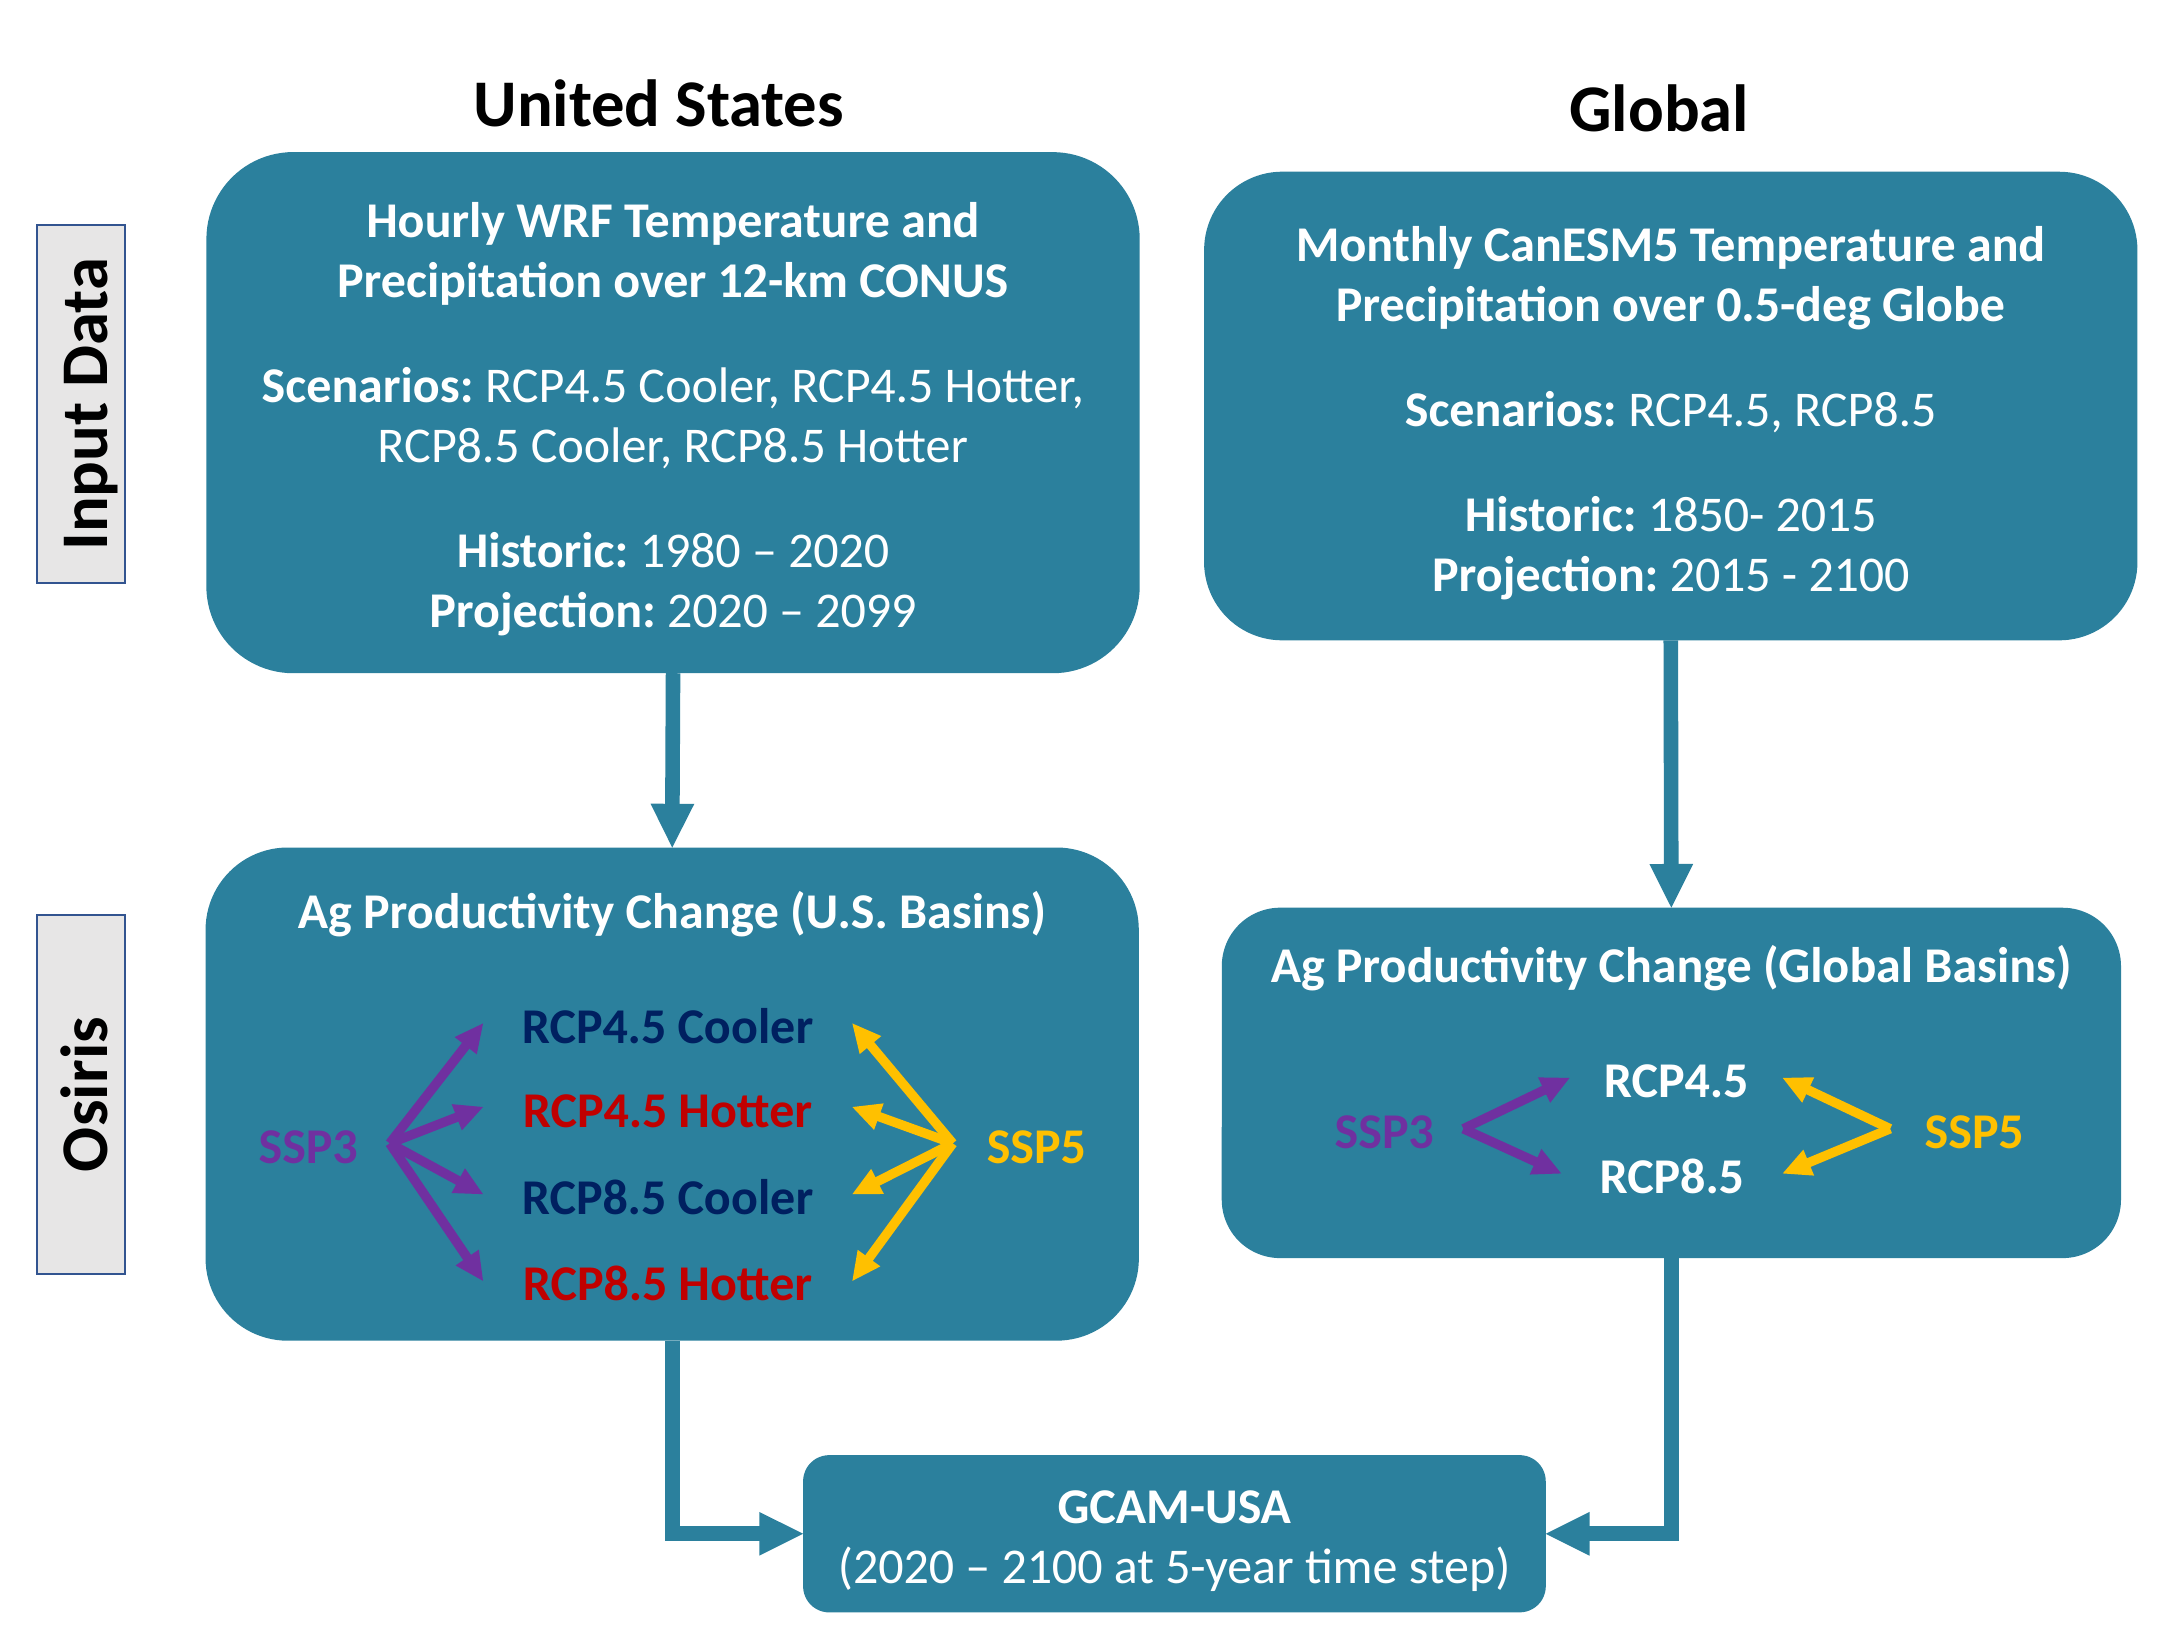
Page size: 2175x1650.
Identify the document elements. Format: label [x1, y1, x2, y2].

text_box [37, 52, 2138, 1613]
